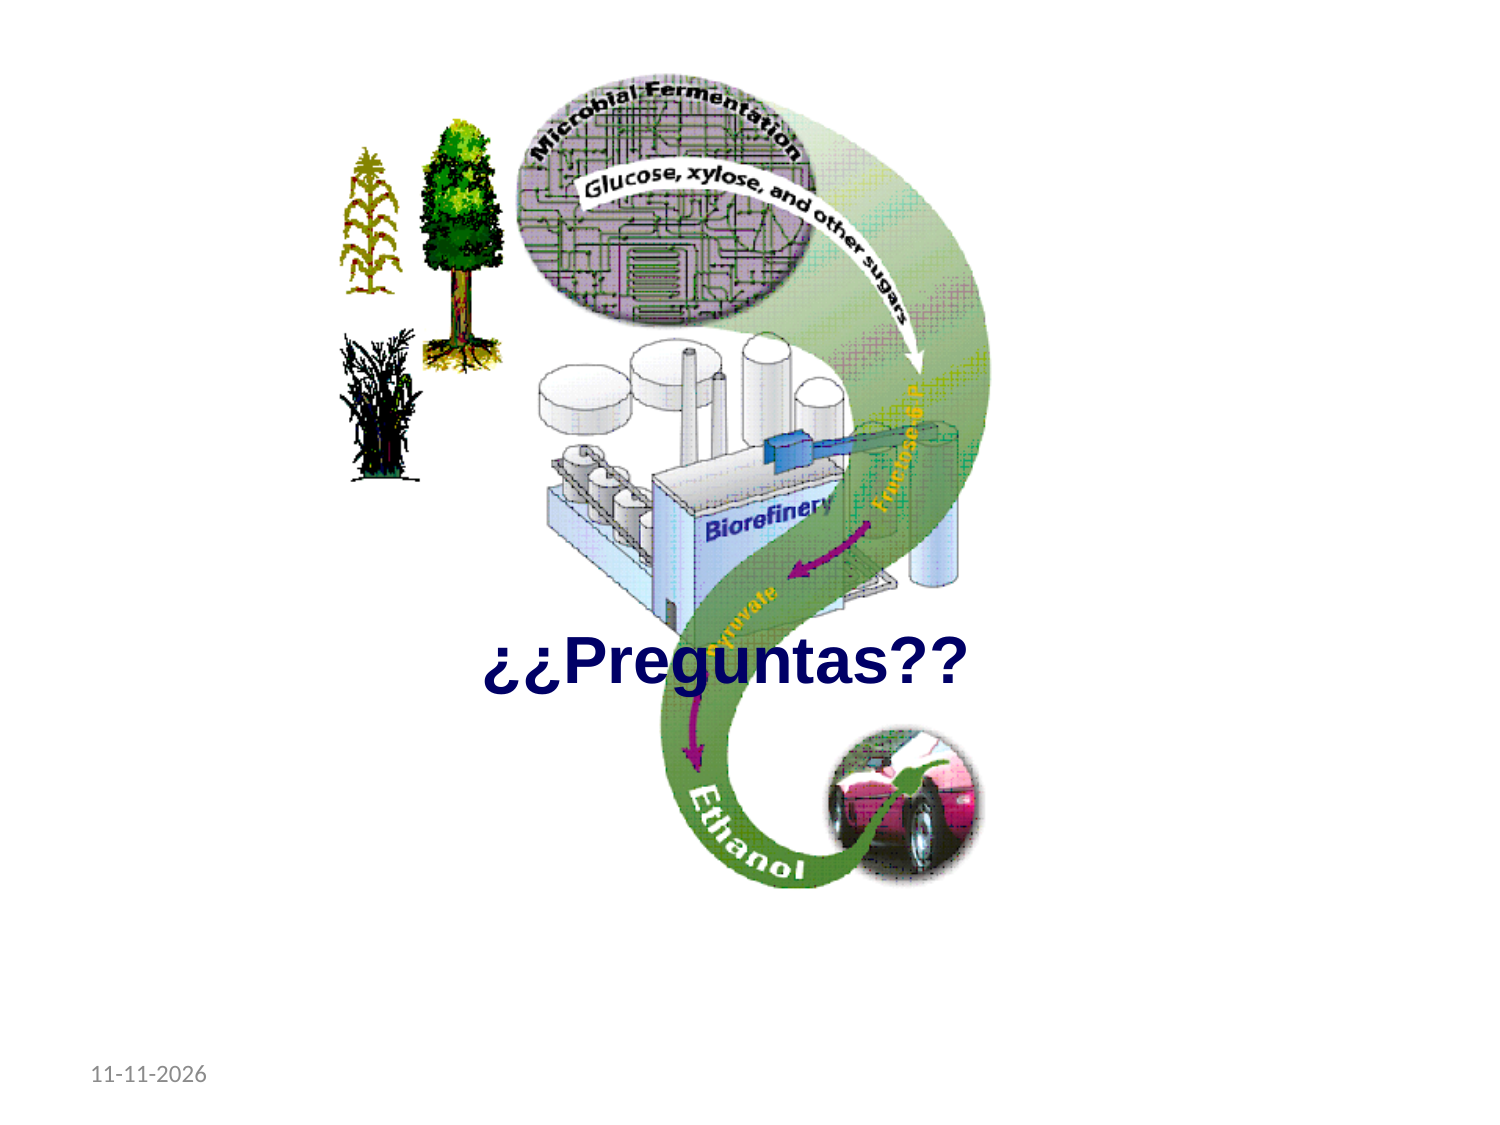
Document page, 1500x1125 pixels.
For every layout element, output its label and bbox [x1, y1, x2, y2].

text_box [312, 66, 1023, 898]
slide_number [75, 1042, 425, 1103]
